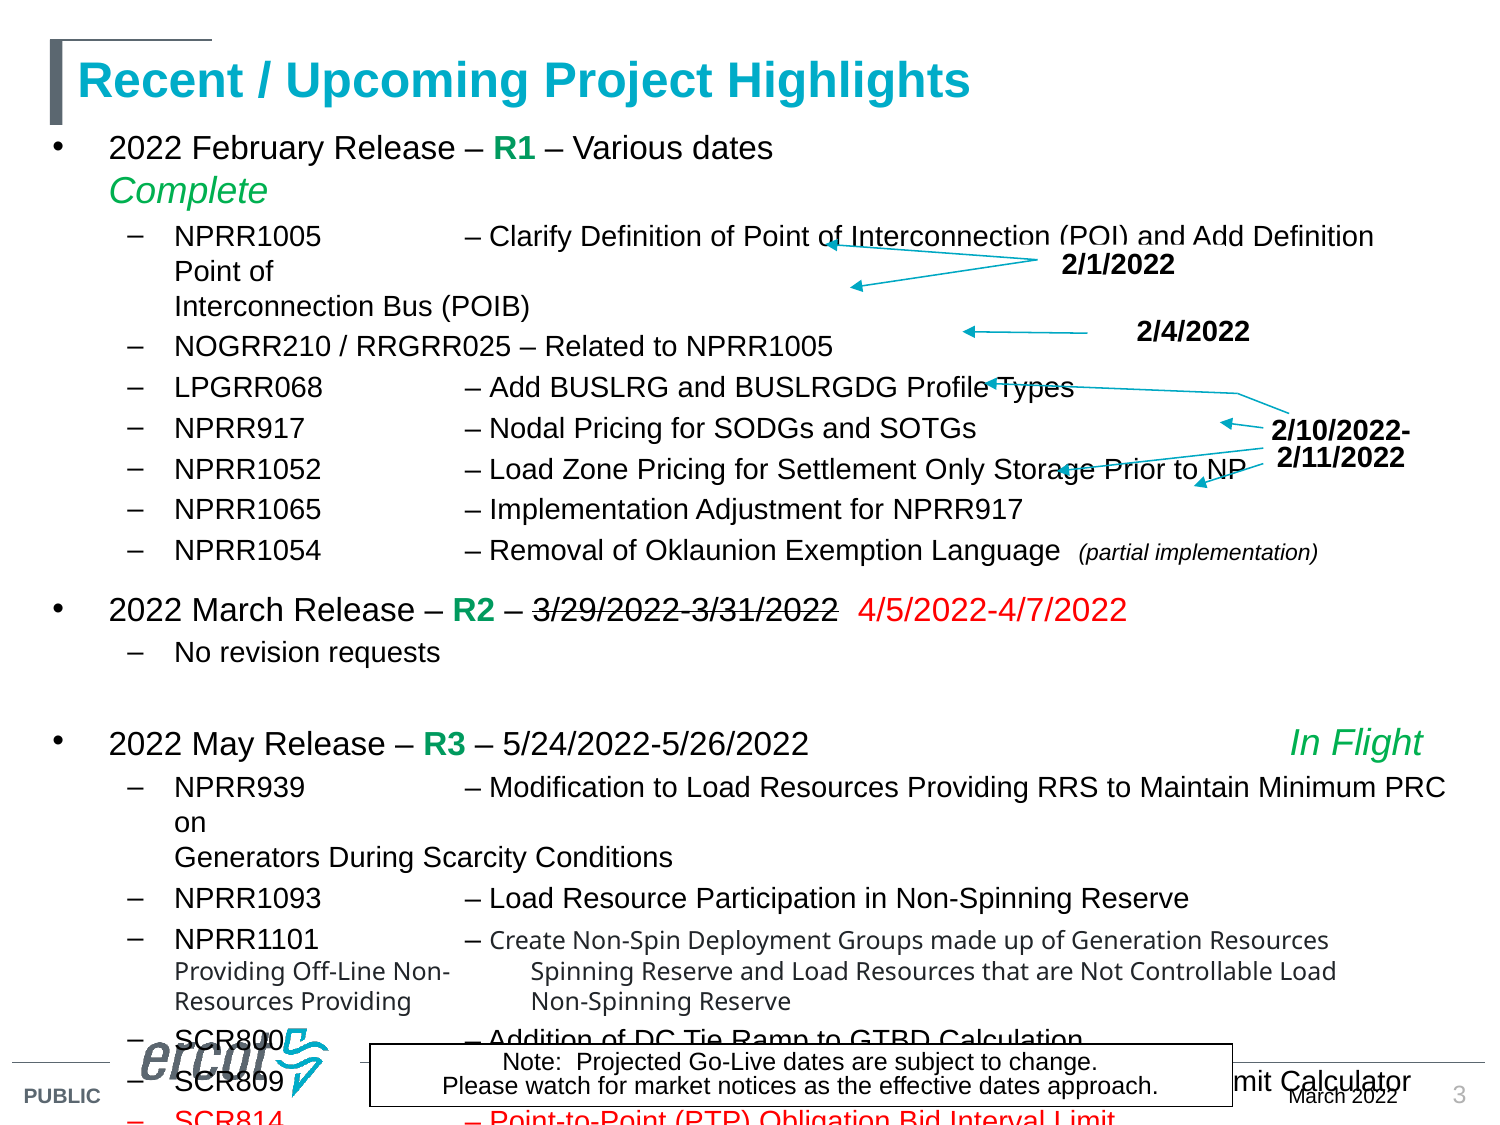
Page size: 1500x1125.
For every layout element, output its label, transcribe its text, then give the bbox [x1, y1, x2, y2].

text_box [1219, 422, 1264, 429]
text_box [1237, 393, 1290, 414]
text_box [849, 259, 1038, 288]
picture [137, 1025, 332, 1100]
list 2022 February Release – R1 – Various dates Complete NPRR1005 – Clarify Definition of Point of Interconnection (POI) and Add Definition Point of Interconnection Bus (POIB) NOGRR210 / RRGRR025 – Related to NPRR1005 LPGRR068 – Add BUSLRG and BUSLRGDG Profile Types NPRR917 – Nodal Pricing for SODGs and SOTGs NPRR1052 – Load Zone Pricing for Settlement Only Storage Prior to NPRR995 NPRR1065 – Implementation Adjustment for NPRR917 NPRR1054 – Removal of Oklaunion Exemption Language (partial implementation) 2022 March Release – R2 – 3/29/2022-3/31/2022 4/5/2022-4/7/2022 No revision requests 2022 May Release – R3 – 5/24/2022-5/26/2022 In Flight NPRR939 – Modification to Load Resources Providing RRS to Maintain Minimum PRC on Generators During Scarcity Conditions NPRR1093 – Load Resource Participation in Non-Spinning Reserve NPRR1101 – Create Non-Spin Deployment Groups made up of Generation Resources Providing Off-Line Non- Spinning Reserve and Load Resources that are Not Controllable Load Resources Providing Non-Spinning Reserve SCR800 – Addition of DC Tie Ramp to GTBD Calculation SCR809 – Changes to External Telemetry Validations in Resource Limit Calculator SCR814 – Point-to-Point (PTP) Obligation Bid Interval Limit [37, 118, 1463, 1025]
text_box 2/4/2022 [1087, 311, 1300, 355]
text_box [983, 382, 1238, 394]
title Recent / Upcoming Project Highlights [62, 39, 1063, 118]
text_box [1193, 479, 1264, 487]
text_box Note: Projected Go-Live dates are subject to change. Please watch for market notices as the effective dates approach. [369, 1043, 1233, 1107]
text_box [1056, 447, 1264, 472]
slide_number 3 [1437, 1076, 1475, 1112]
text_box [824, 243, 1038, 260]
text_box 2/1/2022 [1038, 244, 1225, 288]
text_box 2/10/2022-2/11/2022 [1247, 410, 1435, 481]
